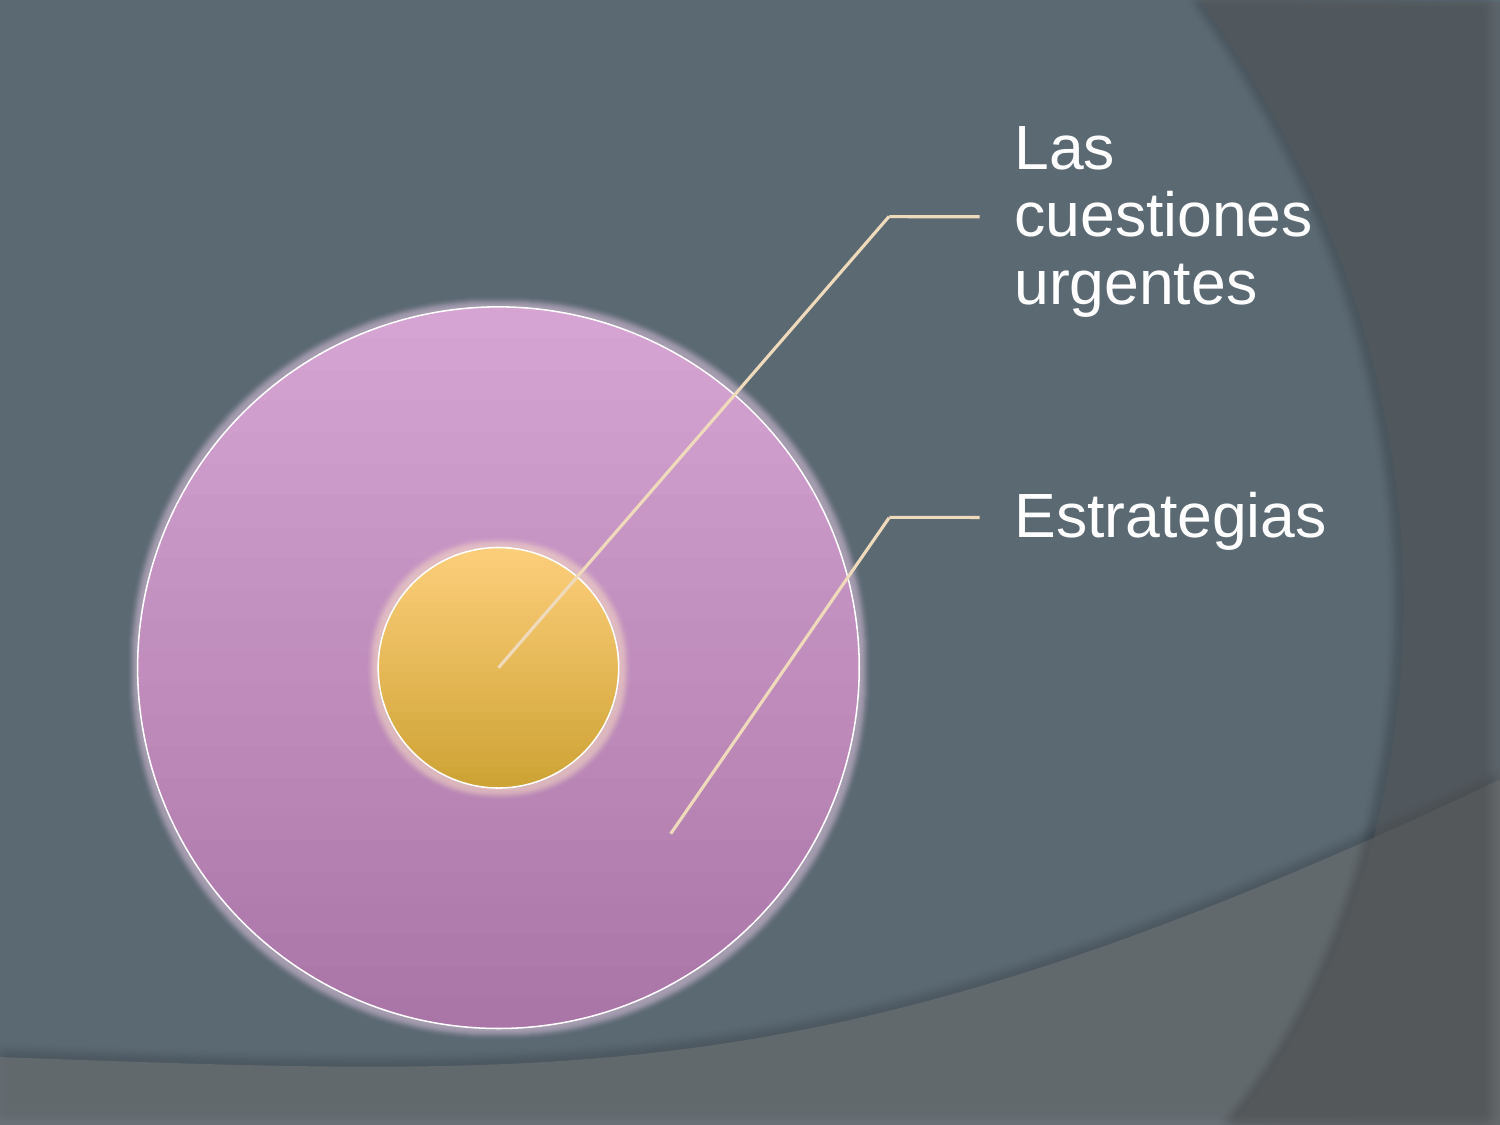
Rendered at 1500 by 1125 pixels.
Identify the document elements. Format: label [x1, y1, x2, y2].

list [41, 66, 1438, 1029]
